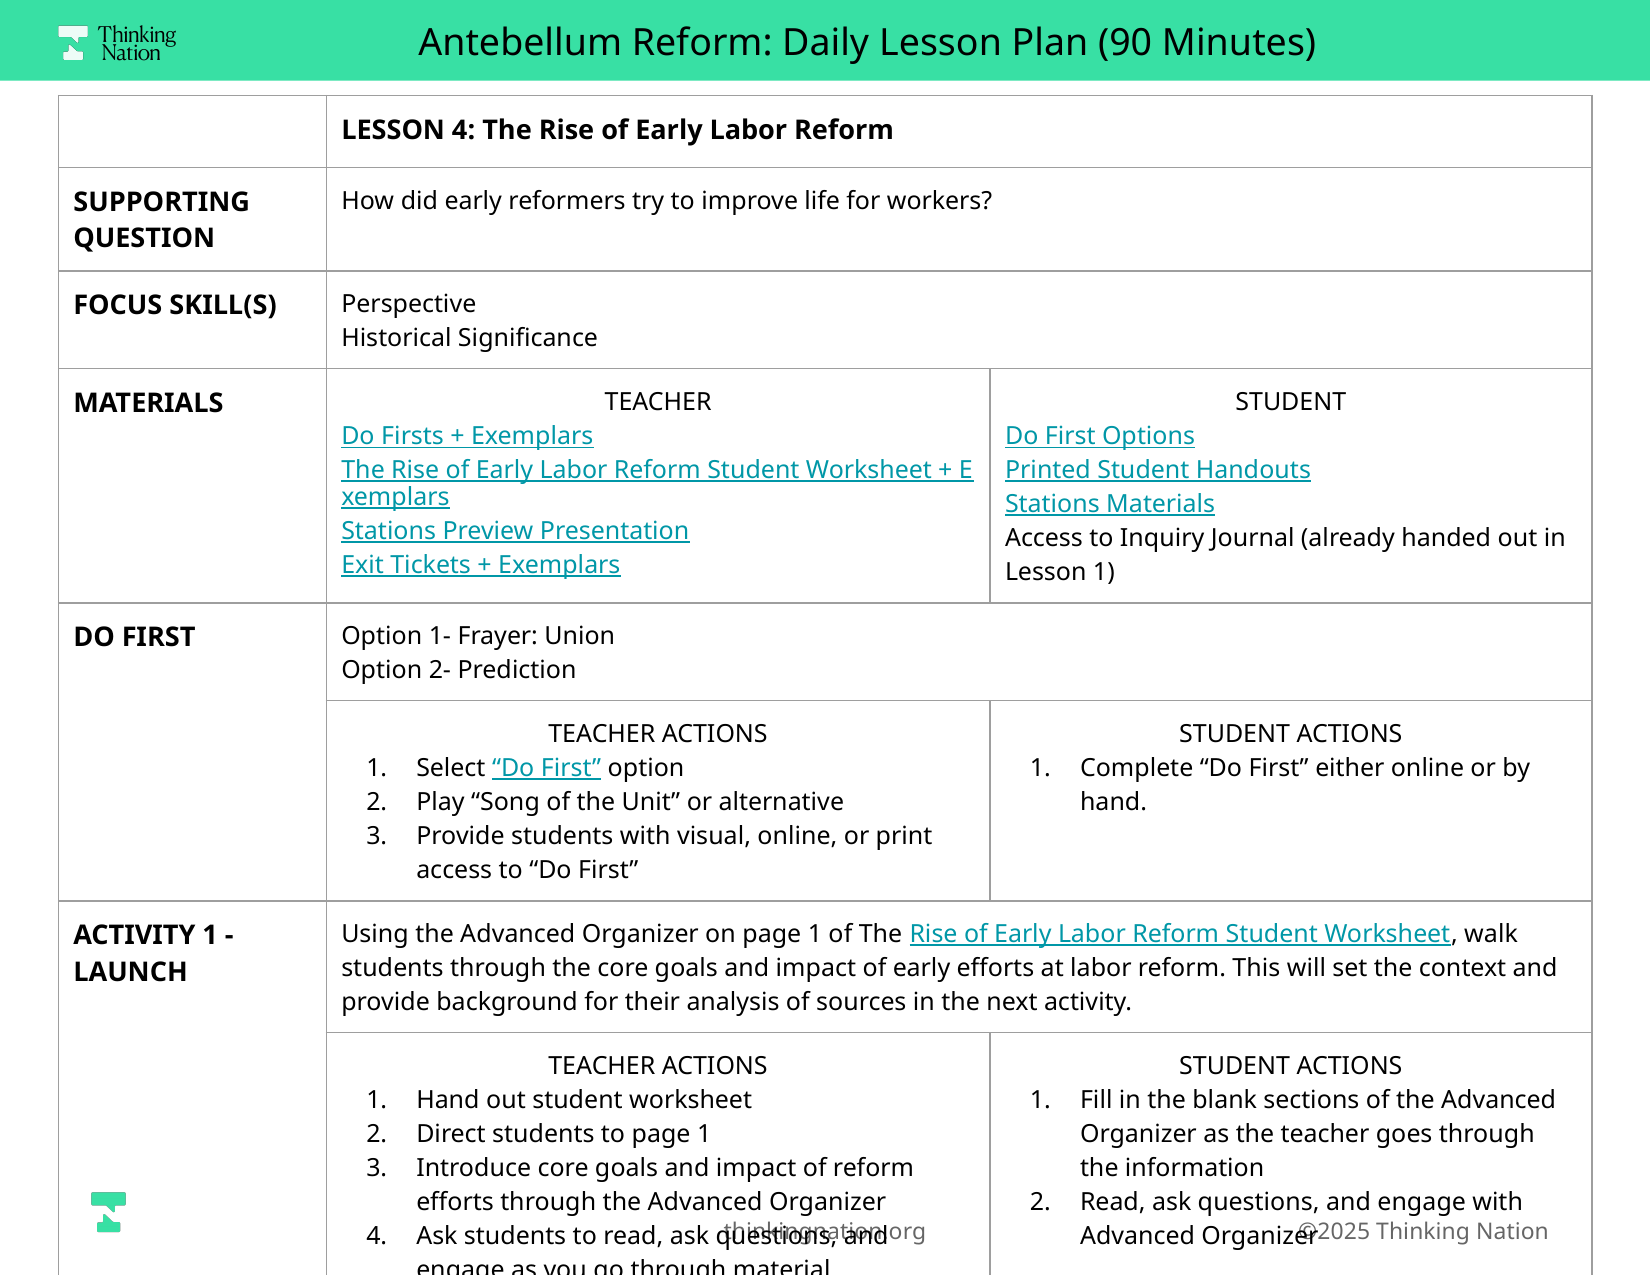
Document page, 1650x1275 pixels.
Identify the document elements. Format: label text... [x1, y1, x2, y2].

table_cell STUDENT ACTIONS Complete “Do First” either online or by hand. [991, 701, 1591, 900]
table_cell STUDENT ACTIONS Fill in the blank sections of the Advanced Organizer as the teacher goes through the information Read, ask questions, and engage with Advanced Organizer [991, 1033, 1591, 1275]
table_cell ACTIVITY 1 - LAUNCH [59, 902, 326, 1275]
table_cell SUPPORTING QUESTION [59, 168, 326, 270]
table_cell Perspective Historical Significance [327, 272, 1591, 368]
table_cell Using the Advanced Organizer on page 1 of The Rise of Early Labor Reform Student Worksheet, walk students through the core goals and impact of early efforts at labor reform. This will set the context and provide background for their analysis of sources in the next activity. [327, 902, 1591, 1032]
text_box Antebellum Reform: Daily Lesson Plan (90 Minutes) [0, 0, 1650, 81]
table_cell Option 1- Frayer: Union Option 2- Prediction [327, 604, 1591, 700]
table_cell TEACHER Do Firsts + Exemplars The Rise of Early Labor Reform Student Worksheet + Exemplars Stations Preview Presentation Exit Tickets + Exemplars [327, 369, 989, 602]
table_cell STUDENT Do First Options Printed Student Handouts Stations Materials Access to Inquiry Journal (already handed out in Lesson 1) [991, 369, 1591, 602]
table_cell MATERIALS [59, 369, 326, 602]
table_cell DO FIRST [59, 604, 326, 900]
picture [45, 14, 180, 85]
table_header [59, 96, 326, 167]
table_cell TEACHER ACTIONS Select “Do First” option Play “Song of the Unit” or alternative Provide students with visual, online, or print access to “Do First” [327, 701, 989, 900]
table_cell TEACHER ACTIONS Hand out student worksheet Direct students to page 1 Introduce core goals and impact of reform efforts through the Advanced Organizer Ask students to read, ask questions, and engage as you go through material [327, 1033, 989, 1275]
table_cell FOCUS SKILL(S) [59, 272, 326, 368]
table_cell How did early reformers try to improve life for workers? [327, 168, 1591, 270]
table_header LESSON 4: The Rise of Early Labor Reform [327, 96, 1591, 167]
picture [80, 1184, 136, 1240]
